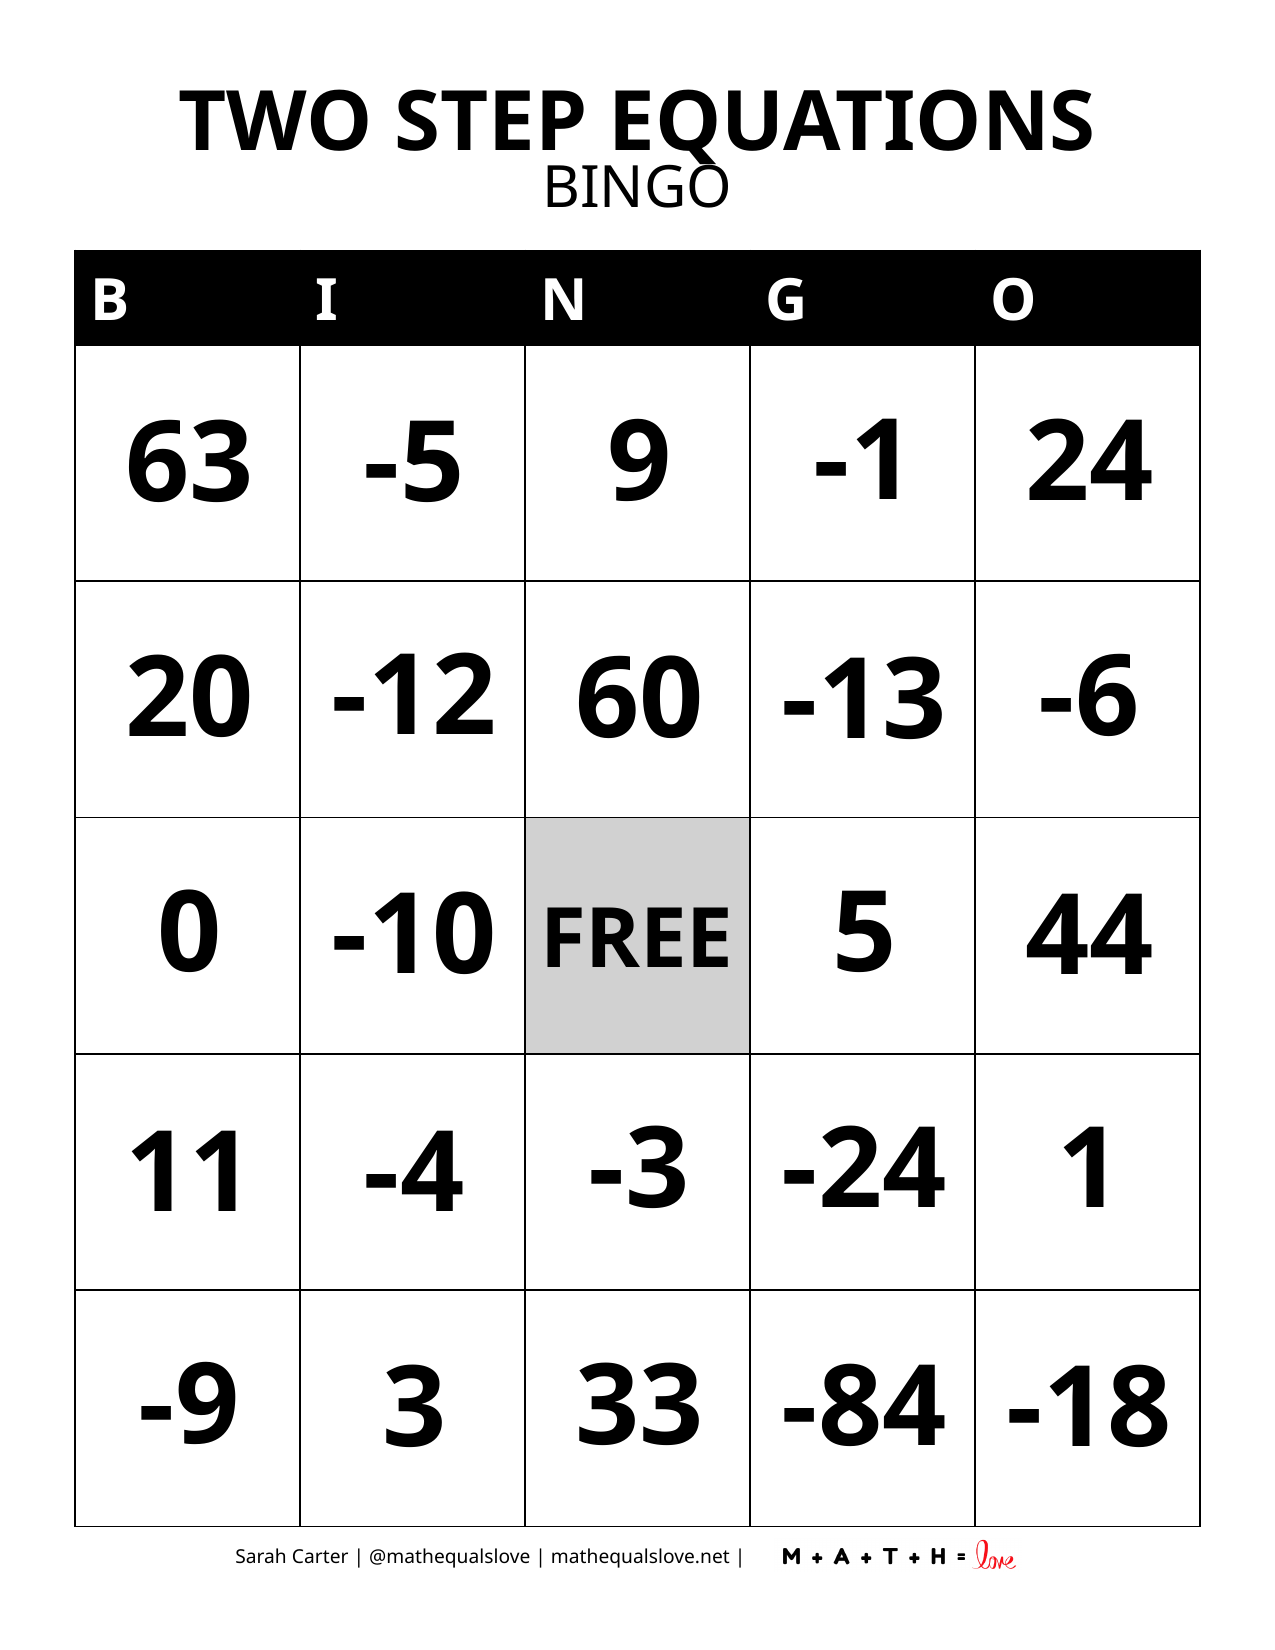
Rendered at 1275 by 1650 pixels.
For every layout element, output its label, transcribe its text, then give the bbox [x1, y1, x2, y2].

table_cell [976, 818, 1199, 906]
text_box -84 [750, 1376, 978, 1424]
text_box 33 [525, 1375, 753, 1423]
table_cell [976, 1055, 1199, 1138]
table_cell [76, 346, 299, 432]
table_cell [301, 1425, 524, 1526]
text_box -18 [975, 1377, 1203, 1425]
table_cell [976, 954, 1199, 1053]
table_cell [76, 1291, 299, 1374]
table_cell [76, 480, 299, 580]
table_cell [301, 481, 524, 580]
table_cell [976, 714, 1199, 817]
table_cell [526, 1291, 749, 1375]
table_cell [526, 582, 749, 668]
table_cell [526, 346, 749, 431]
table_header N [526, 251, 749, 344]
text_box -5 [300, 433, 528, 481]
text_box 1 [975, 1138, 1203, 1186]
table_cell [76, 582, 299, 667]
text_box 3 [300, 1377, 528, 1425]
table_cell [301, 1055, 524, 1142]
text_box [220, 1535, 1055, 1576]
table_cell [526, 716, 749, 817]
table_cell [301, 582, 524, 665]
table_cell [751, 1186, 974, 1289]
text_box BINGO [74, 175, 1200, 226]
table_cell [301, 1291, 524, 1377]
table_cell [76, 1055, 299, 1142]
text_box 0 [75, 903, 303, 951]
table_cell [301, 818, 524, 905]
table_cell [751, 478, 974, 580]
text_box -24 [750, 1138, 975, 1186]
text_box 5 [750, 903, 978, 951]
text_box 63 [75, 432, 303, 480]
text_box 44 [975, 906, 1203, 954]
text_box -12 [300, 665, 528, 713]
table_cell [751, 1424, 974, 1526]
table_cell [301, 713, 524, 817]
table_cell [976, 1291, 1199, 1377]
table_cell [751, 717, 974, 817]
table_header B [76, 251, 299, 344]
table_cell [976, 479, 1199, 580]
text_box -4 [300, 1142, 528, 1190]
text_box 11 [75, 1142, 300, 1190]
table_cell [751, 818, 974, 903]
text_box -13 [750, 669, 978, 717]
table_cell [976, 1425, 1199, 1526]
table_cell [301, 1190, 524, 1289]
table_cell [76, 818, 299, 903]
table_cell [526, 479, 749, 580]
table_cell [76, 1190, 299, 1289]
table_header I [301, 251, 524, 344]
table_cell [976, 346, 1199, 431]
table_cell [751, 951, 974, 1053]
table_cell [526, 1055, 749, 1138]
table_cell [976, 1186, 1199, 1289]
table_cell [76, 715, 299, 817]
text_box -10 [300, 905, 528, 953]
table_cell [976, 582, 1199, 666]
table_cell [76, 951, 299, 1053]
table_cell [751, 1055, 974, 1138]
text_box -1 [750, 430, 978, 478]
text_box TWO STEP EQUATIONS [74, 59, 1200, 175]
table_cell [751, 346, 974, 430]
text_box -3 [525, 1138, 750, 1186]
table_cell [751, 1291, 974, 1376]
text_box -9 [75, 1374, 303, 1422]
table_cell [76, 1422, 299, 1526]
text_box -6 [975, 666, 1203, 714]
text_box 9 [525, 431, 753, 479]
table_cell FREE [526, 818, 749, 1053]
table_cell [751, 582, 974, 669]
table_header G [751, 251, 974, 344]
table_cell [301, 346, 524, 433]
text_box 60 [525, 668, 753, 716]
text_box 24 [975, 431, 1203, 479]
table_cell [526, 1423, 749, 1526]
table_header O [976, 251, 1199, 344]
table_cell [301, 953, 524, 1053]
table_cell [526, 1186, 749, 1289]
text_box 20 [75, 667, 303, 715]
